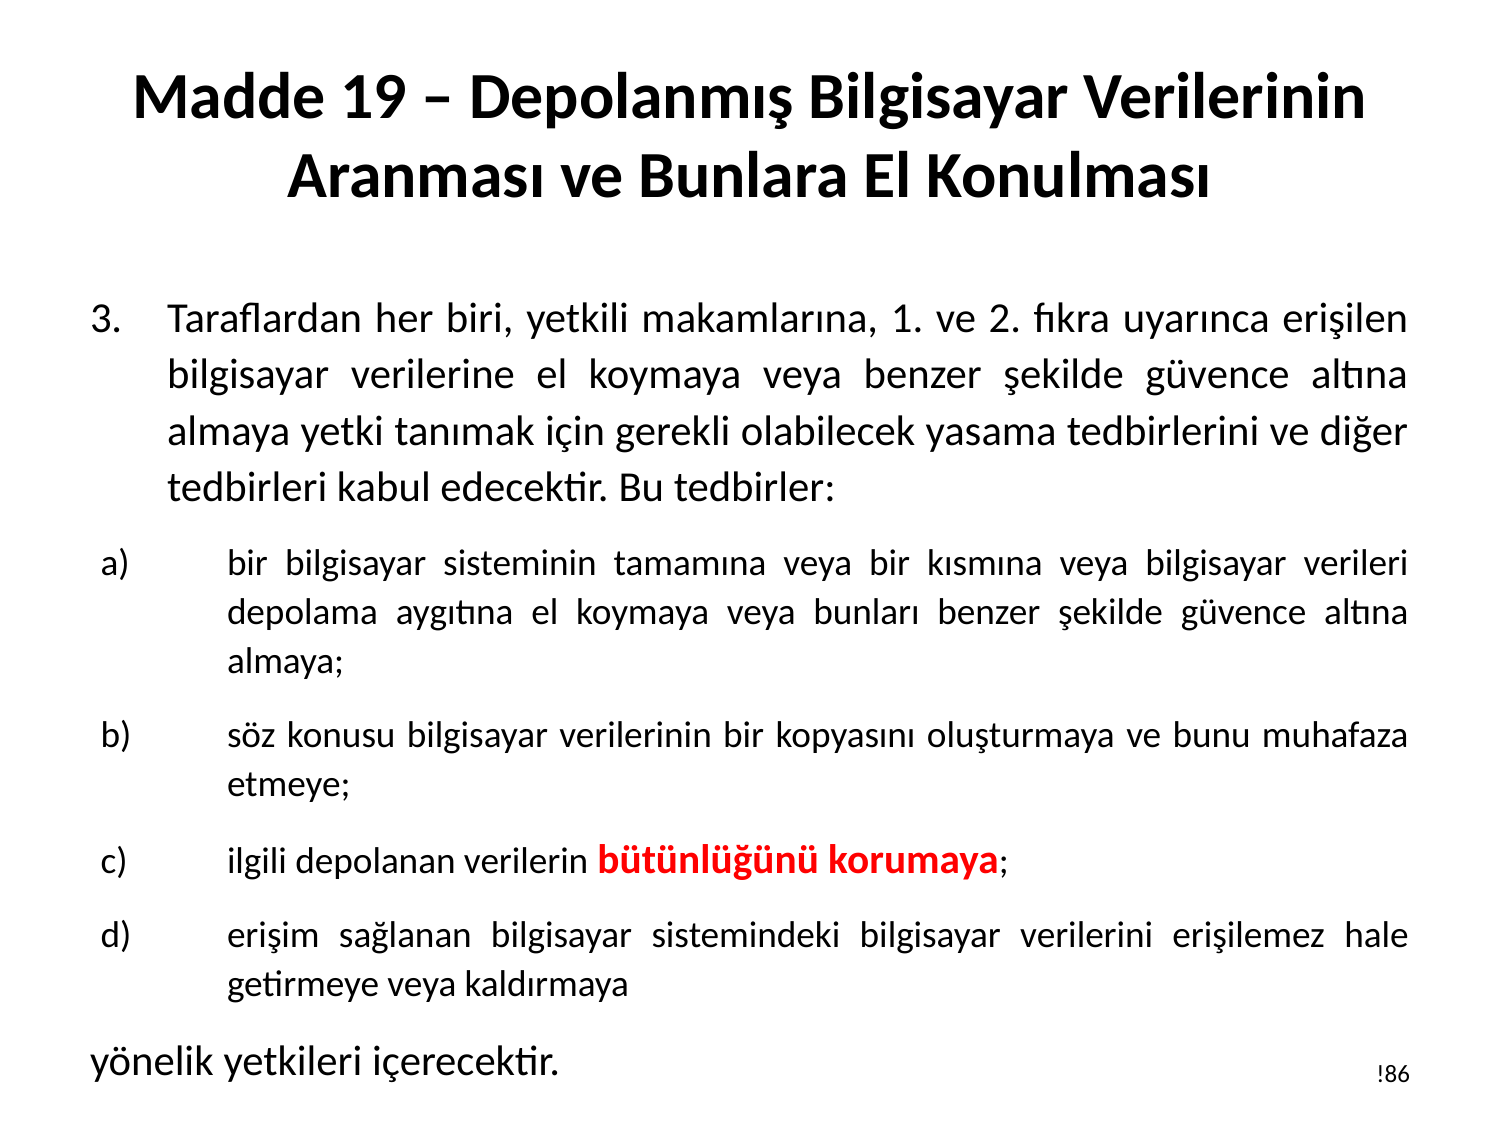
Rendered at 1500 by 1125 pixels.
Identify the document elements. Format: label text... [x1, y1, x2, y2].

title Madde 19 – Depolanmış Bilgisayar Verilerinin Aranması ve Bunlara El Konulması [74, 44, 1426, 220]
slide_number !86 [1074, 1042, 1425, 1103]
list Taraflardan her biri, yetkili makamlarına, 1. ve 2. fıkra uyarınca erişilen bilgisayar verilerine el koymaya veya benzer şekilde güvence altına almaya yetki tanımak için gerekli olabilecek yasama tedbirlerini ve diğer tedbirleri kabul edecektir. Bu tedbirler: bir bilgisayar sisteminin tamamına veya bir kısmına veya bilgisayar verileri depolama aygıtına el koymaya veya bunları benzer şekilde güvence altına almaya; söz konusu bilgisayar verilerinin bir kopyasını oluşturmaya ve bunu muhafaza etmeye; ilgili depolanan verilerin bütünlüğünü korumaya; erişim sağlanan bilgisayar sistemindeki bilgisayar verilerini erişilemez hale getirmeye veya kaldırmaya yönelik yetkileri içerecektir. [74, 277, 1426, 1098]
